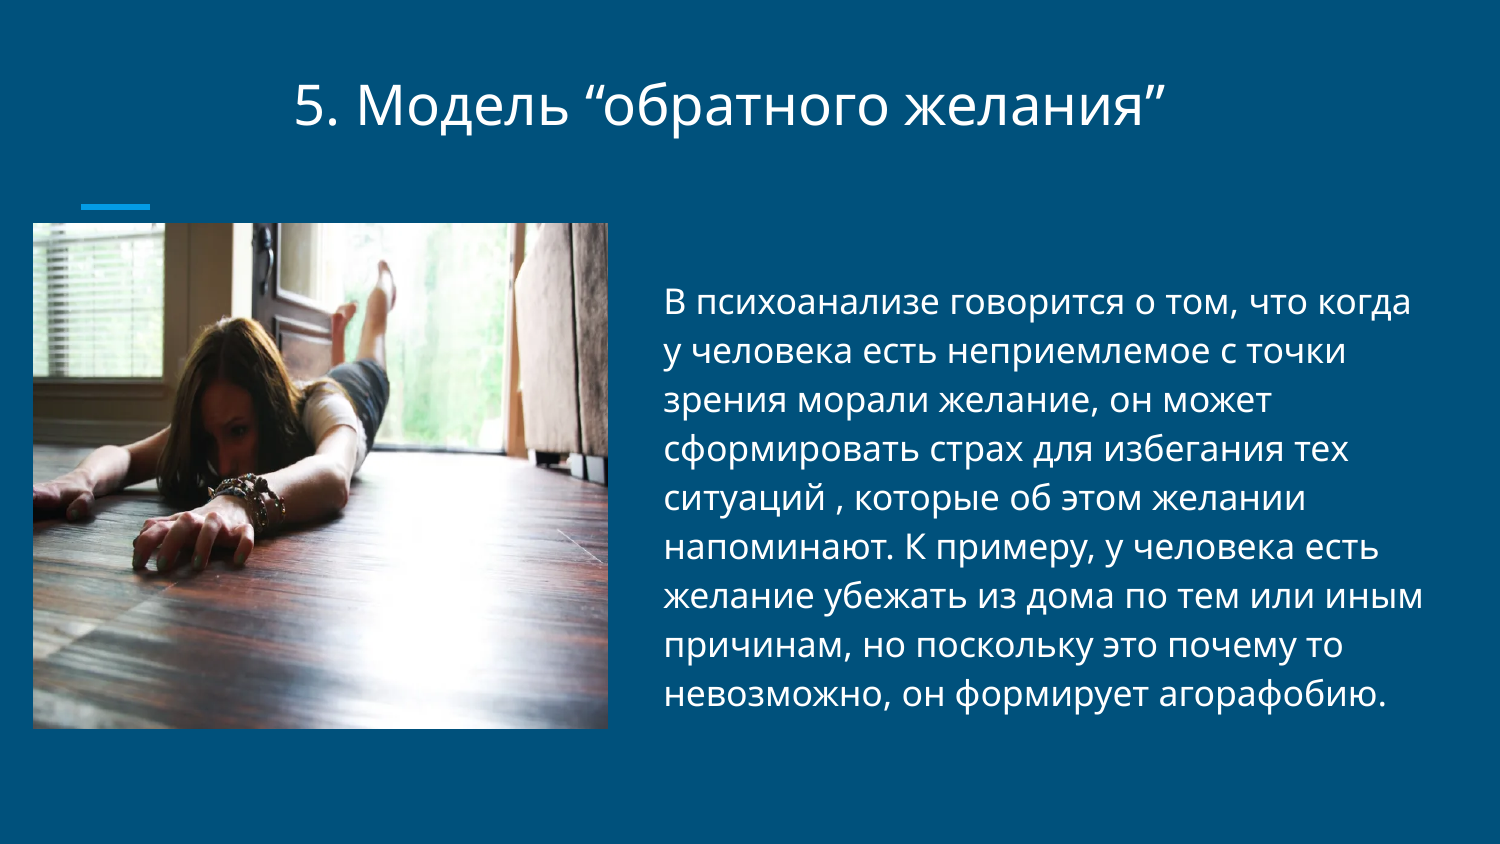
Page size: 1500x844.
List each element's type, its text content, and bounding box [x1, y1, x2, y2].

list В психоанализе говорится о том, что когда у человека есть неприемлемое с точки зрения морали желание, он может сформировать страх для избегания тех ситуаций , которые об этом желании напоминают. К примеру, у человека есть желание убежать из дома по тем или иным причинам, но поскольку это почему то невозможно, он формирует агорафобию. [648, 257, 1454, 763]
title 5. Модель “обратного желания” [278, 38, 1256, 152]
picture [34, 224, 607, 728]
